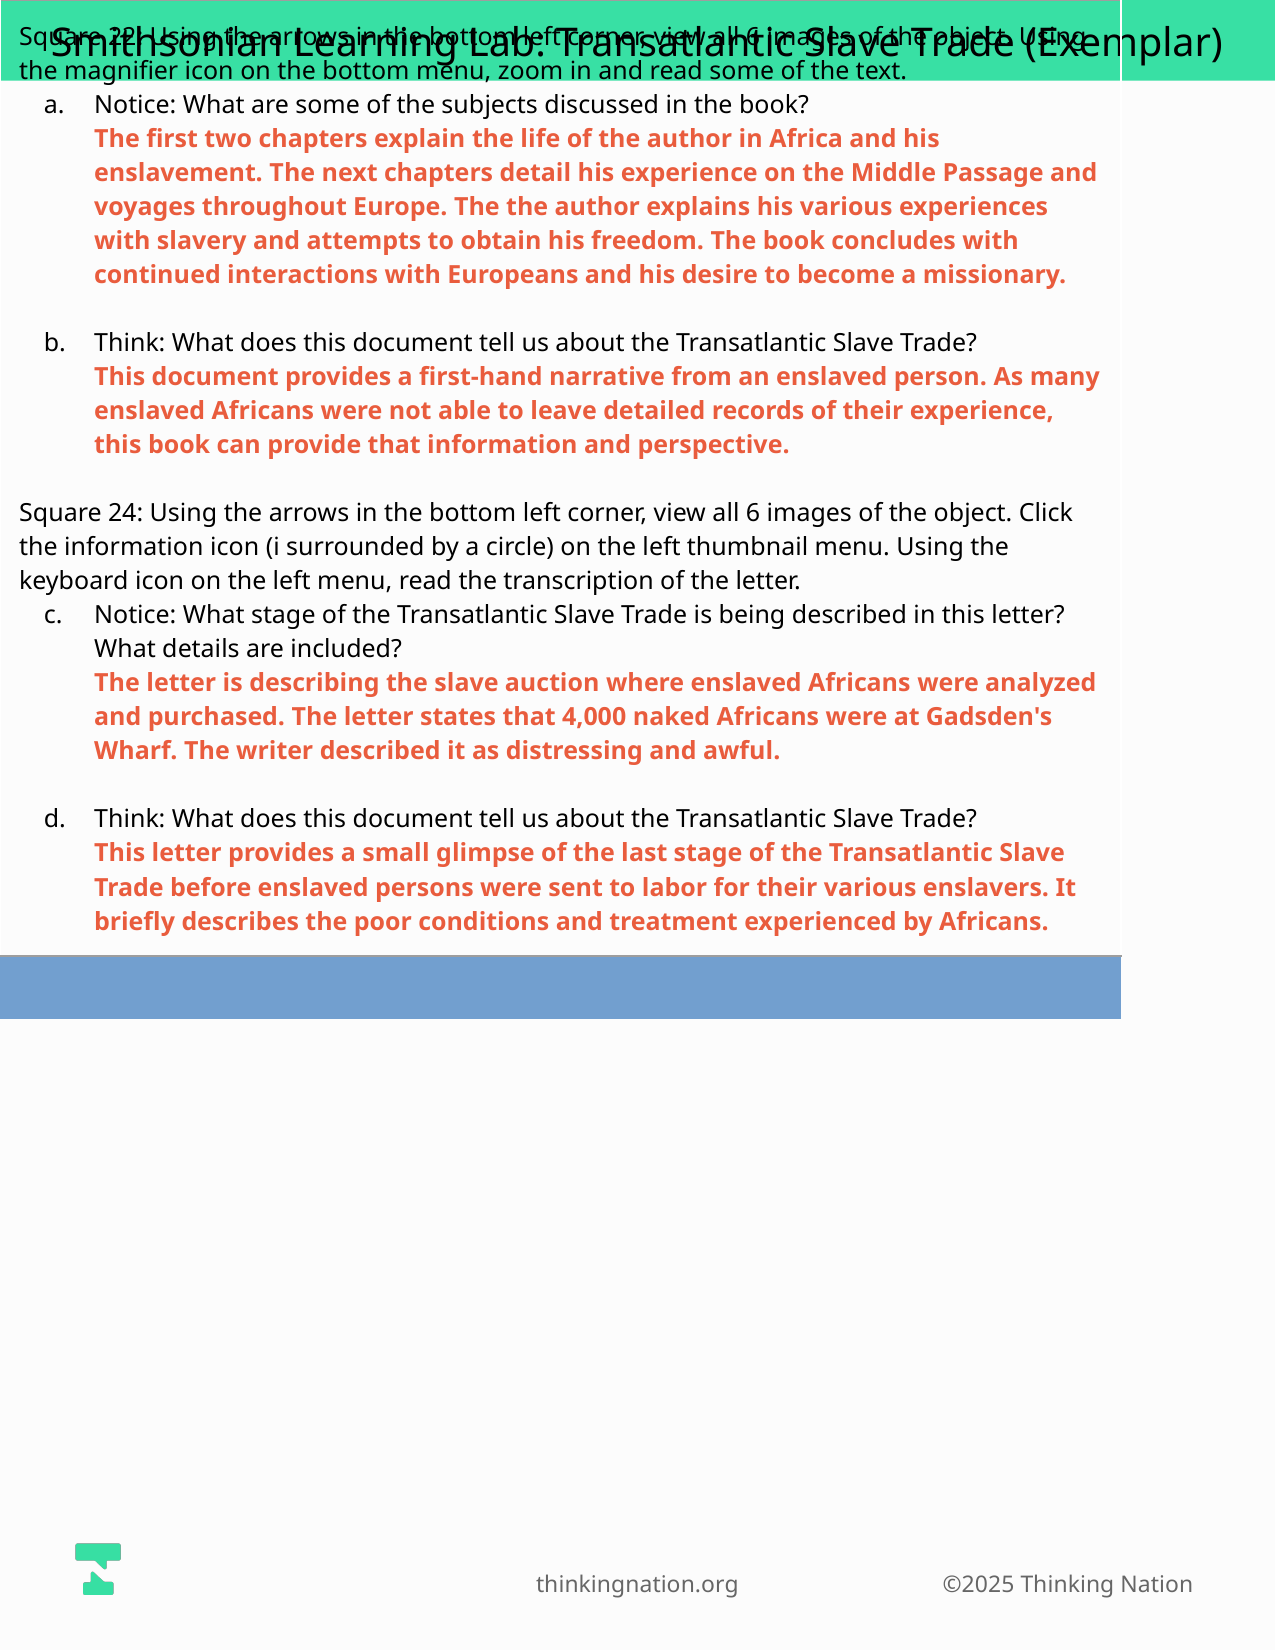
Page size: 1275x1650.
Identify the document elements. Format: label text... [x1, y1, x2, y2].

text_box ©2025 Thinking Nation [907, 1553, 1210, 1605]
table_header Square 22: Using the arrows in the bottom left corner, view all 6 images of the object. Using the magnifier icon on the bottom menu, zoom in and read some of the text. Notice: What are some of the subjects discussed in the book? The first two chapters explain the life of the author in Africa and his enslavement. The next chapters detail his experience on the Middle Passage and voyages throughout Europe. The the author explains his various experiences with slavery and attempts to obtain his freedom. The book concludes with continued interactions with Europeans and his desire to become a missionary. Think: What does this document tell us about the Transatlantic Slave Trade? This document provides a first-hand narrative from an enslaved person. As many enslaved Africans were not able to leave detailed records of their experience, this book can provide that information and perspective. Square 24: Using the arrows in the bottom left corner, view all 6 images of the object. Click the information icon (i surrounded by a circle) on the left thumbnail menu. Using the keyboard icon on the left menu, read the transcription of the letter. Notice: What stage of the Transatlantic Slave Trade is being described in this letter? What details are included? The letter is describing the slave auction where enslaved Africans were analyzed and purchased. The letter states that 4,000 naked Africans were at Gadsden's Wharf. The writer described it as distressing and awful. Think: What does this document tell us about the Transatlantic Slave Trade? This letter provides a small glimpse of the last stage of the Transatlantic Slave Trade before enslaved persons were sent to labor for their various enslavers. It briefly describes the poor conditions and treatment experienced by Africans. [1, 1, 1120, 955]
text_box thinkingnation.org [486, 1553, 789, 1605]
text_box Smithsonian Learning Lab: Transatlantic Slave Trade (Exemplar) [1122, 0, 1275, 81]
picture [62, 1533, 134, 1605]
